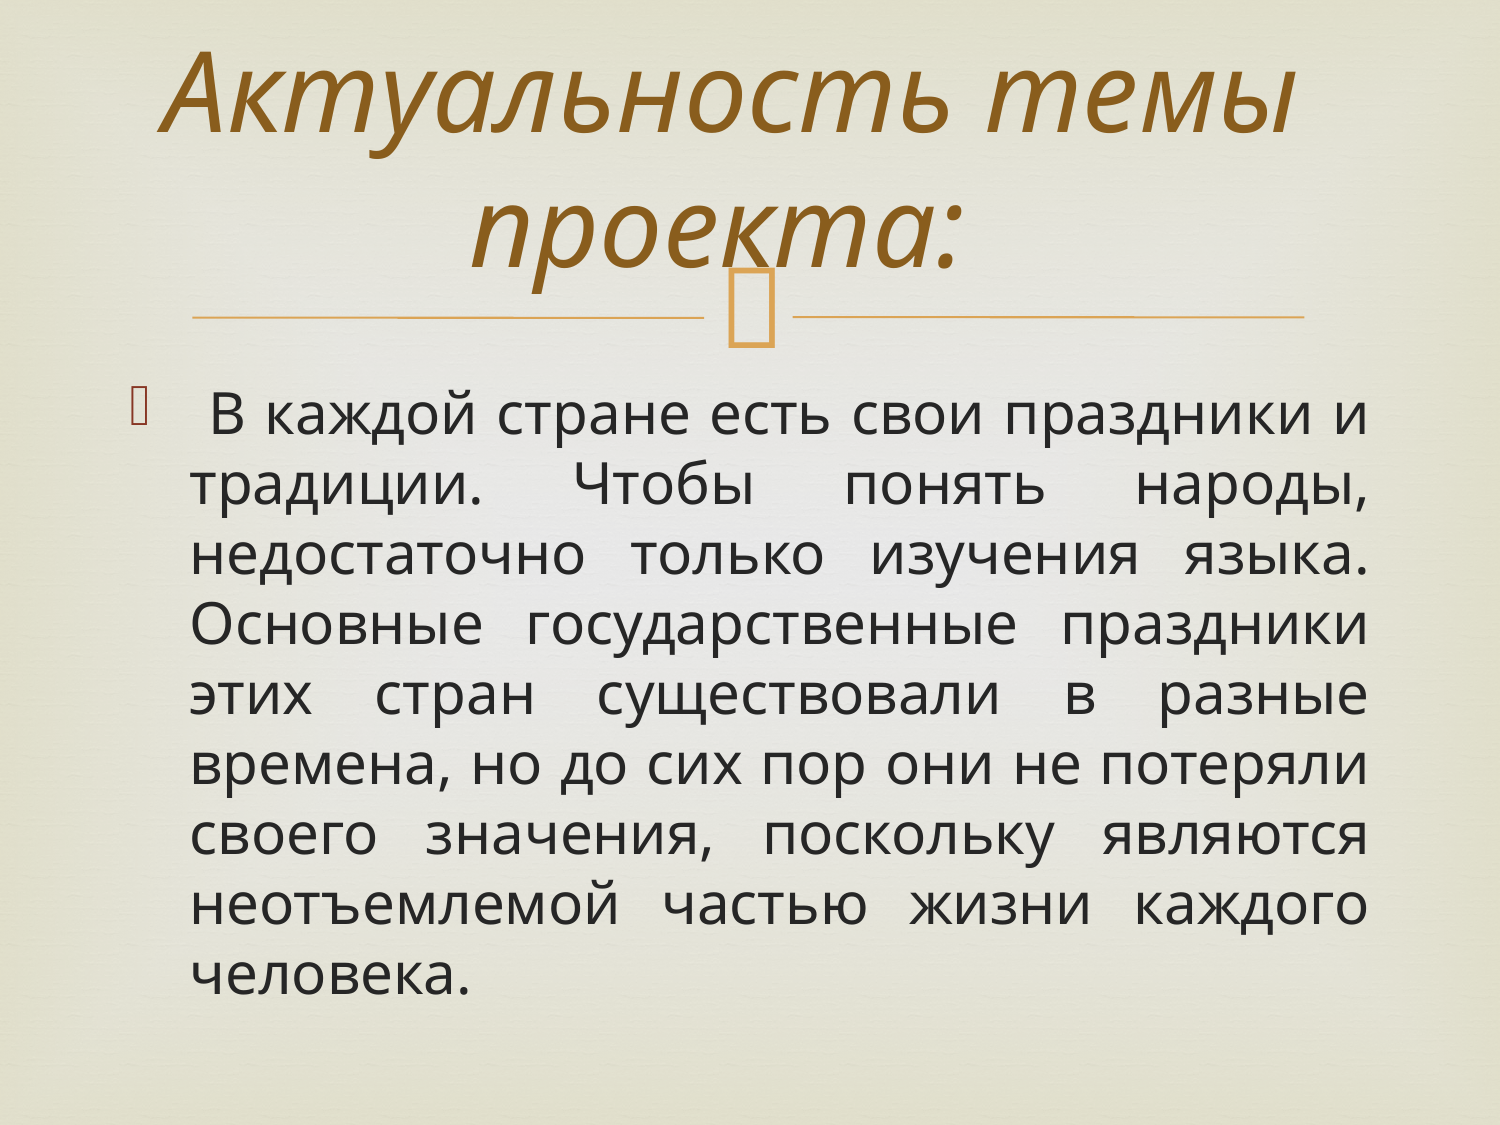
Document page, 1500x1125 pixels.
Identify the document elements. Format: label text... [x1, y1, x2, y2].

list В каждой стране есть свои праздники и традиции. Чтобы понять народы, недостаточно только изучения языка. Основные государственные праздники этих стран существовали в разные времена, но до сих пор они не потеряли своего значения, поскольку являются неотъемлемой частью жизни каждого человека. [114, 368, 1386, 1005]
title Актуальность темы проекта: [41, 42, 1424, 267]
